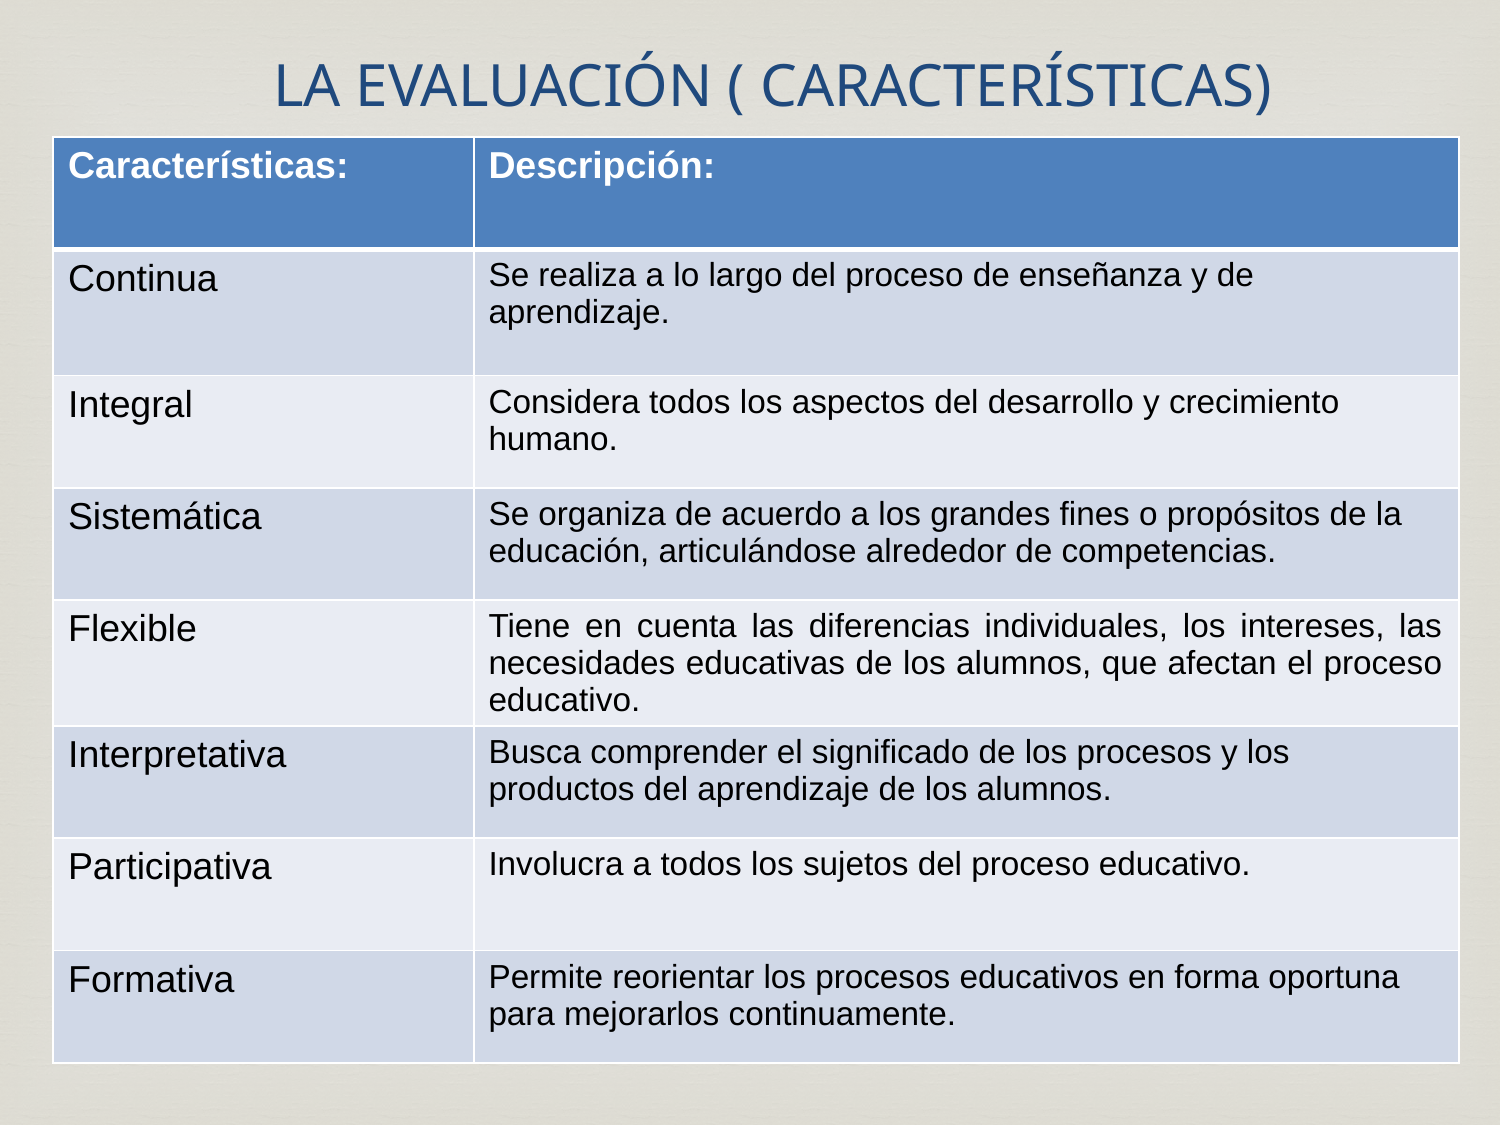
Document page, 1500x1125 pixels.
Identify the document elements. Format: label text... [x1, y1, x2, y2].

table_cell Permite reorientar los procesos educativos en forma oportuna para mejorarlos continuamente. [475, 951, 1458, 1062]
table_cell Flexible [54, 601, 473, 725]
table_cell Continua [54, 252, 473, 375]
table_header Características: [54, 138, 473, 247]
table_cell Involucra a todos los sujetos del proceso educativo. [475, 839, 1458, 950]
table_cell Formativa [54, 951, 473, 1062]
table_cell Busca comprender el significado de los procesos y los productos del aprendizaje de los alumnos. [475, 727, 1458, 837]
table_cell Se organiza de acuerdo a los grandes fines o propósitos de la educación, articulándose alrededor de competencias. [475, 489, 1458, 599]
table_cell Se realiza a lo largo del proceso de enseñanza y de aprendizaje. [475, 252, 1458, 375]
table_cell Sistemática [54, 489, 473, 599]
table_header Descripción: [475, 138, 1458, 247]
title LA EVALUACIÓN ( CARACTERÍSTICAS) [135, 42, 1410, 126]
table_cell Integral [54, 376, 473, 487]
table_cell Interpretativa [54, 727, 473, 837]
table_cell Participativa [54, 839, 473, 950]
table_cell Considera todos los aspectos del desarrollo y crecimiento humano. [475, 376, 1458, 487]
table_cell Tiene en cuenta las diferencias individuales, los intereses, las necesidades educativas de los alumnos, que afectan el proceso educativo. [475, 601, 1458, 725]
